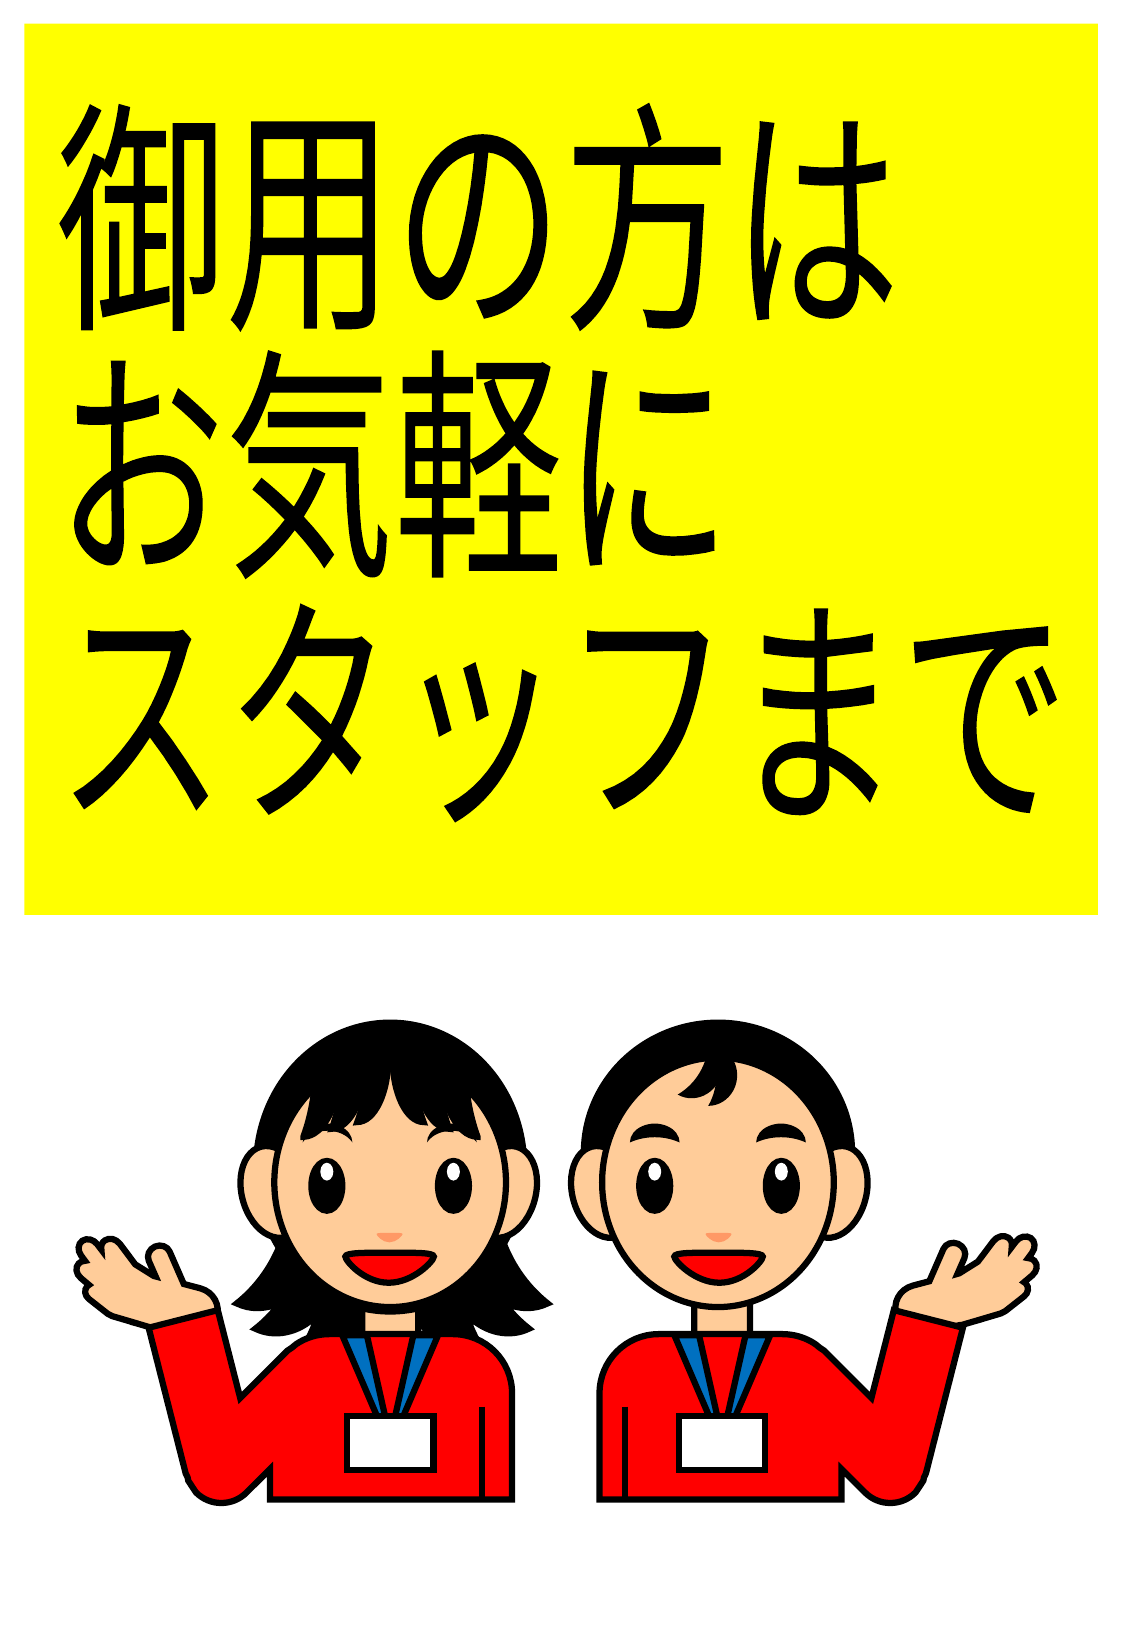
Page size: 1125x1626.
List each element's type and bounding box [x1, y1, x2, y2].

text_box [22, 22, 1100, 917]
text_box [86, 1022, 1027, 1504]
